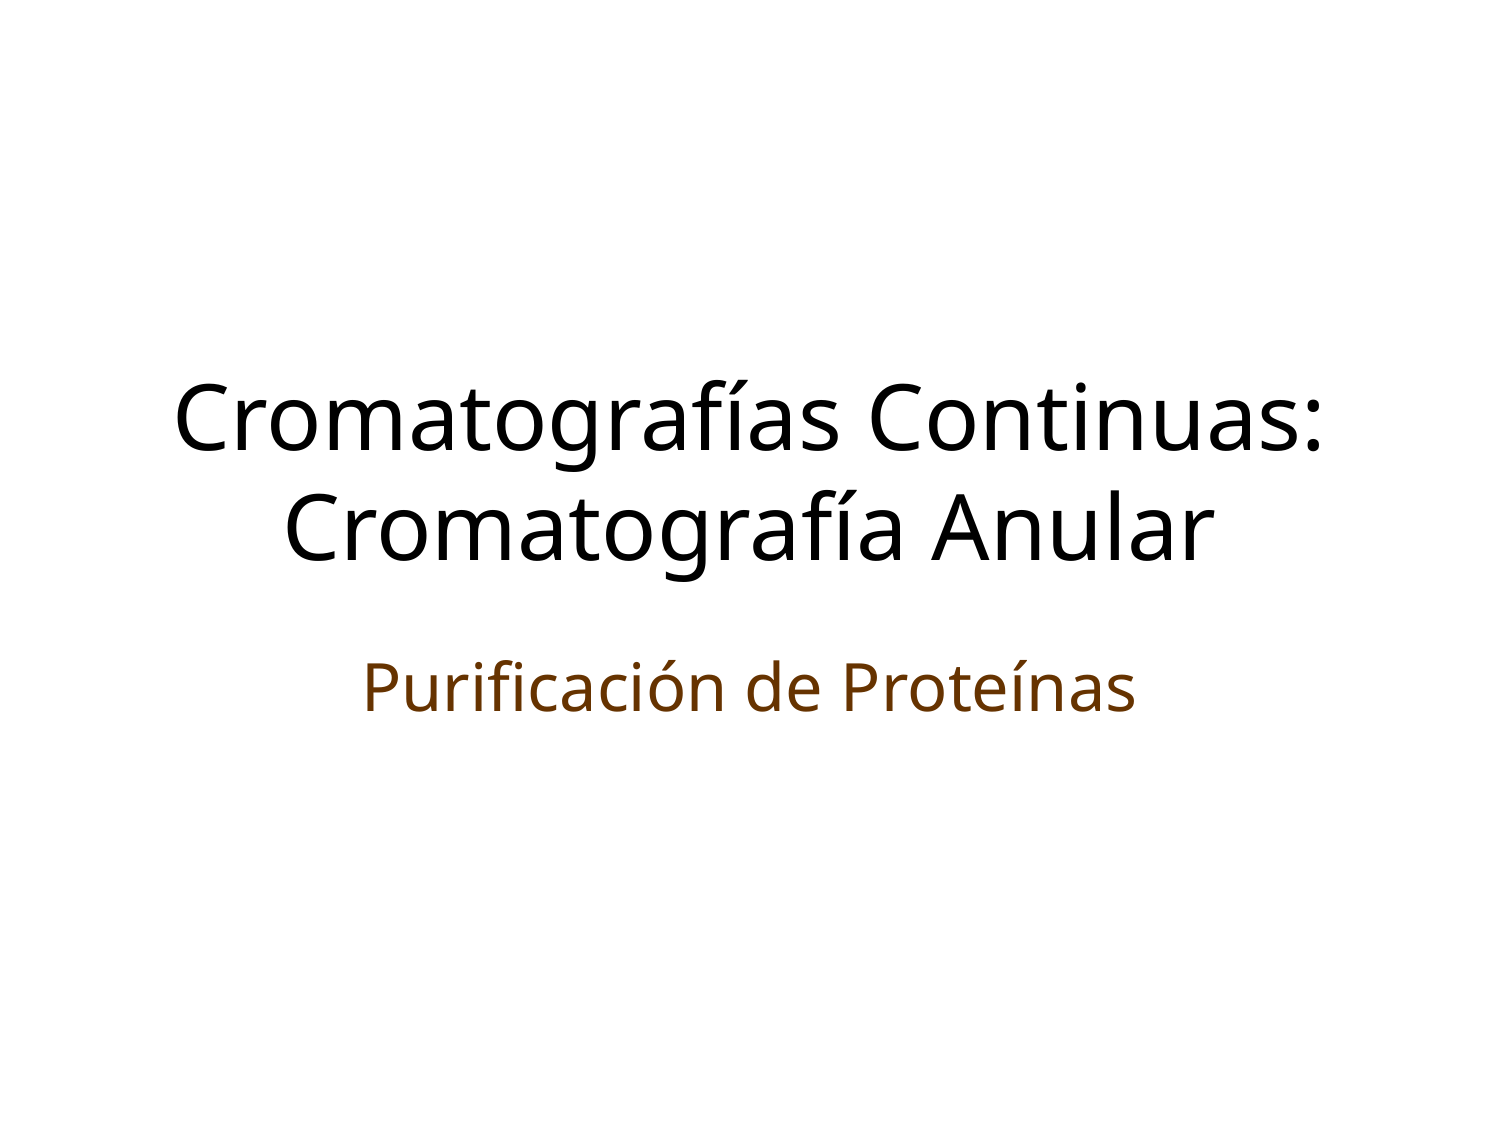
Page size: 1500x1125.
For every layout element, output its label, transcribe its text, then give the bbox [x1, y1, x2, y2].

subtitle Purificación de Proteínas [224, 637, 1276, 926]
title Cromatografías Continuas: Cromatografía Anular [112, 374, 1388, 563]
